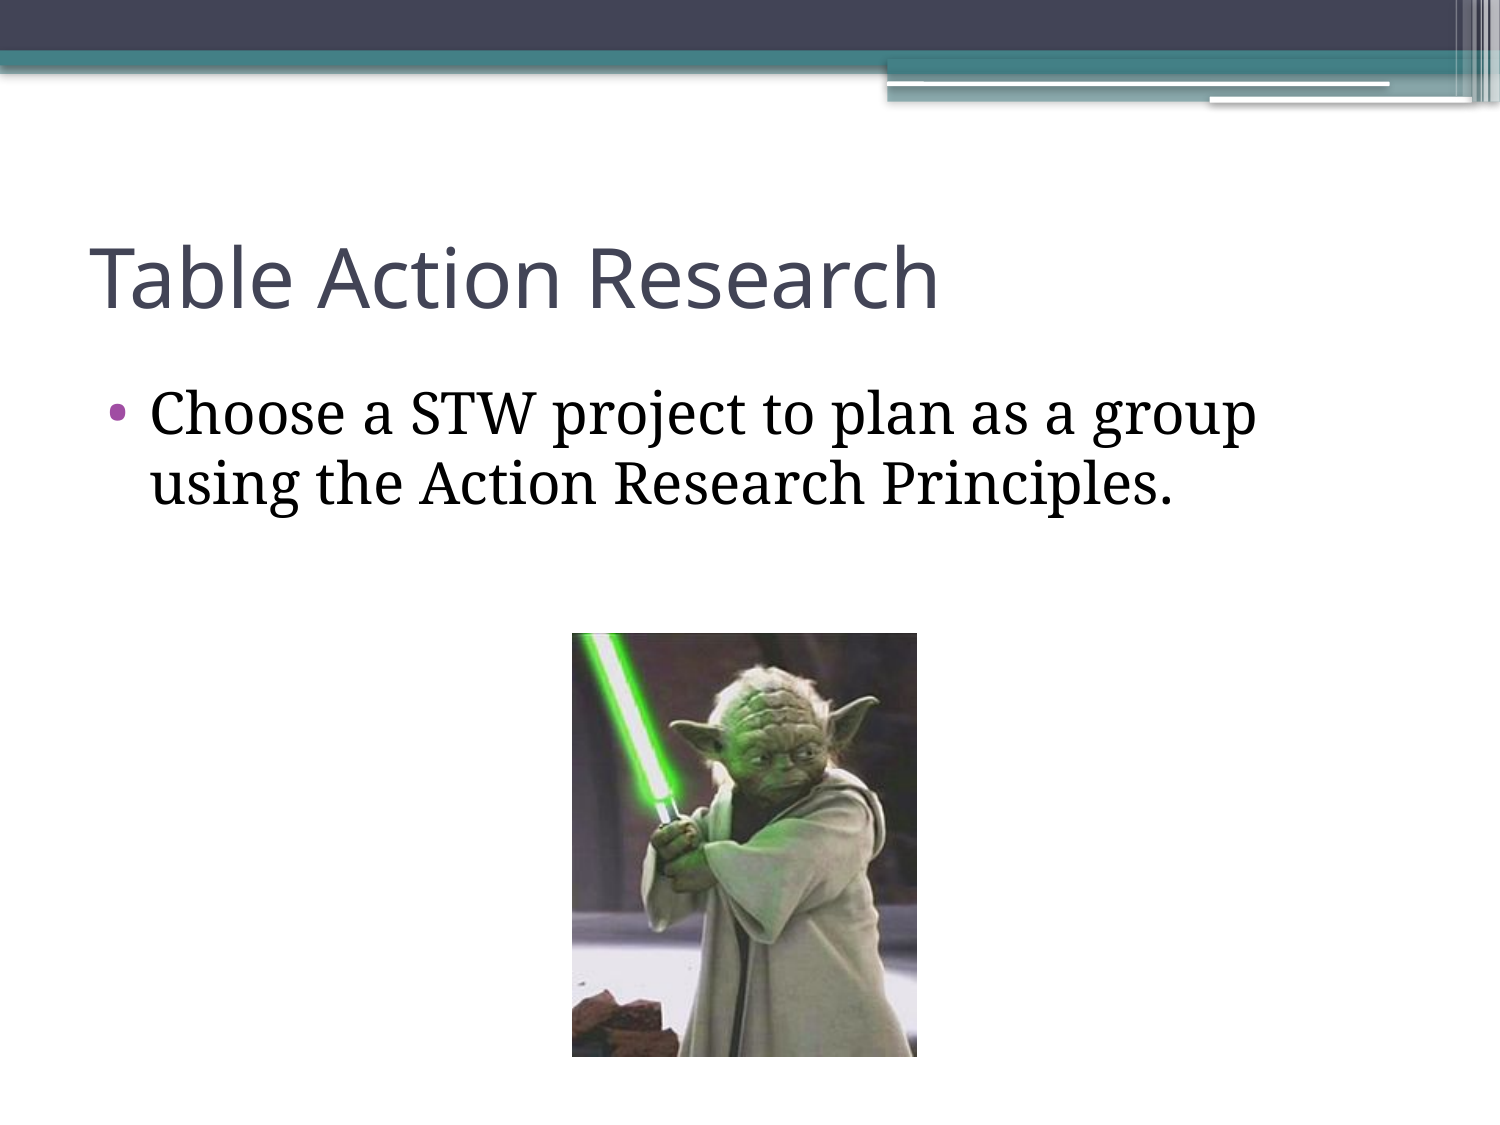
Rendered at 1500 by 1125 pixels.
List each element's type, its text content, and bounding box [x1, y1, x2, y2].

list Choose a STW project to plan as a group using the Action Research Principles. [75, 368, 1425, 1079]
picture [572, 633, 917, 1057]
title Table Action Research [75, 187, 1425, 363]
